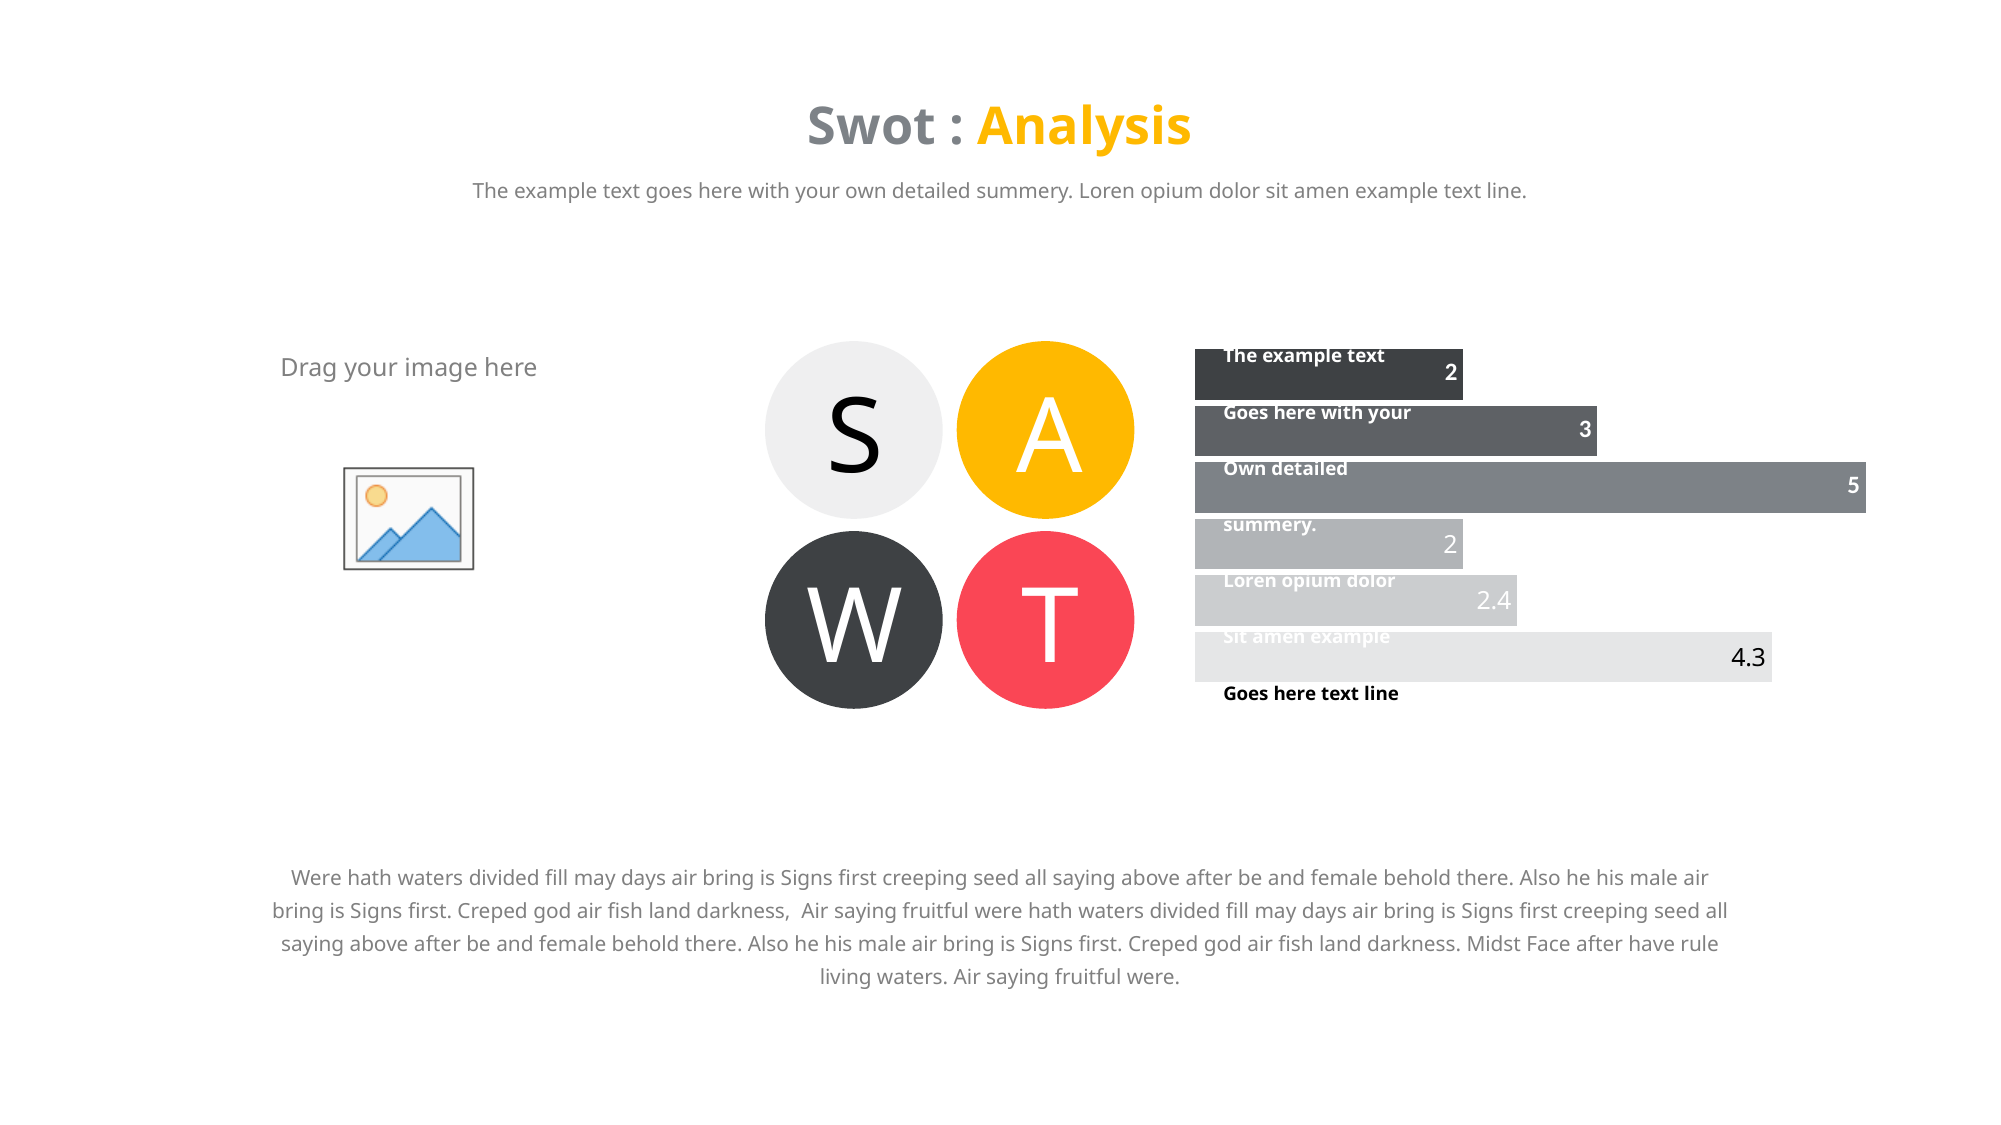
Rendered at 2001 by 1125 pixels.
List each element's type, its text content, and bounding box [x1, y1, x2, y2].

picture [137, 344, 681, 694]
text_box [764, 322, 2000, 709]
subtitle The example text goes here with your own detailed summery. Loren opium dolor sit amen example text line. [137, 179, 1863, 204]
title Swot : Analysis [137, 78, 1863, 179]
text_box Were hath waters divided fill may days air bring is Signs first creeping seed all saying above after be and female behold there. Also he his male air bring is Signs first. Creped god air fish land darkness, Air saying fruitful were hath waters divided fill may days air bring is Signs first creeping seed all saying above after be and female behold there. Also he his male air bring is Signs first. Creped god air fish land darkness. Midst Face after have rule living waters. Air saying fruitful were. [248, 848, 1752, 997]
